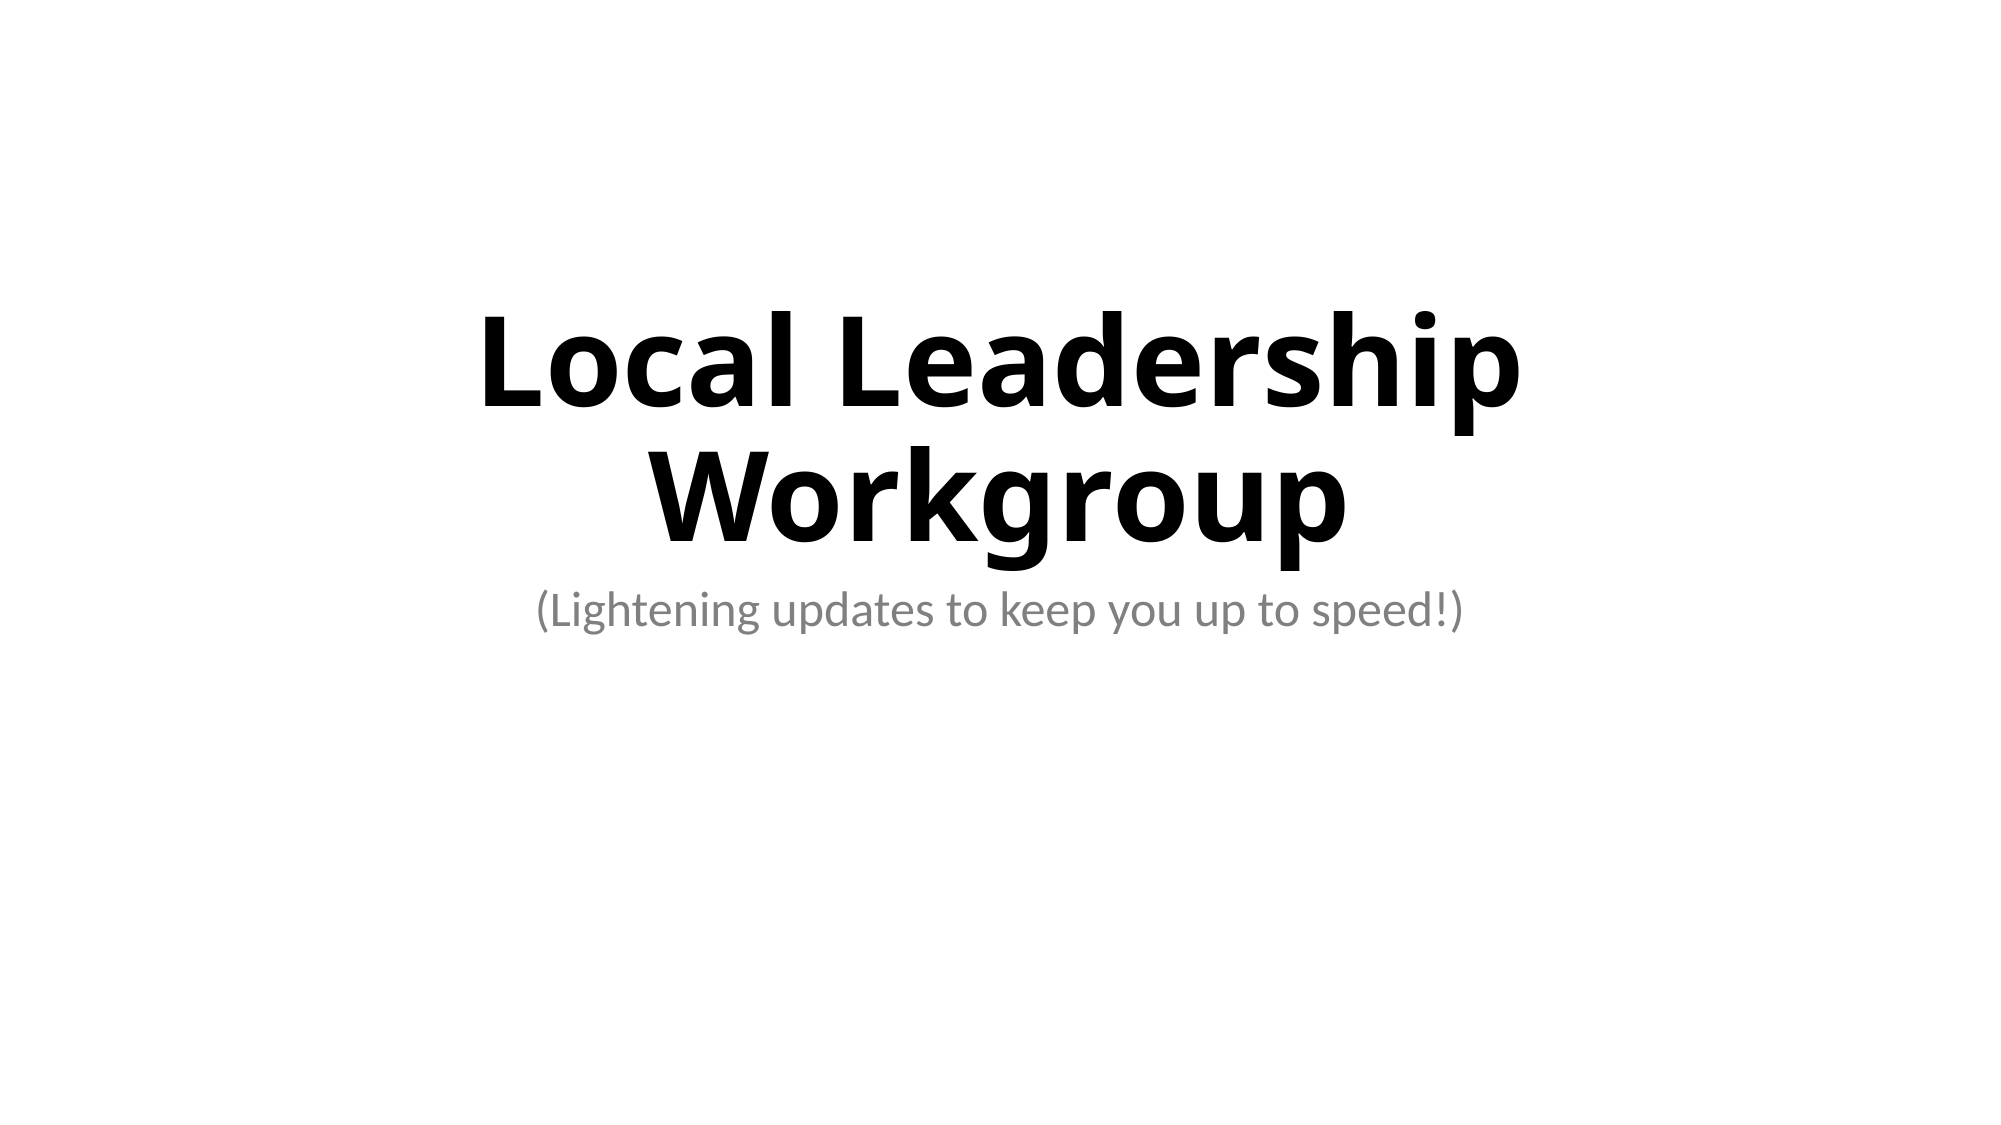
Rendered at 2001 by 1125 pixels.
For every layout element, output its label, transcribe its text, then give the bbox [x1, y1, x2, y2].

subtitle (Lightening updates to keep you up to speed!) [249, 575, 1750, 863]
title Local Leadership Workgroup [249, 184, 1750, 575]
